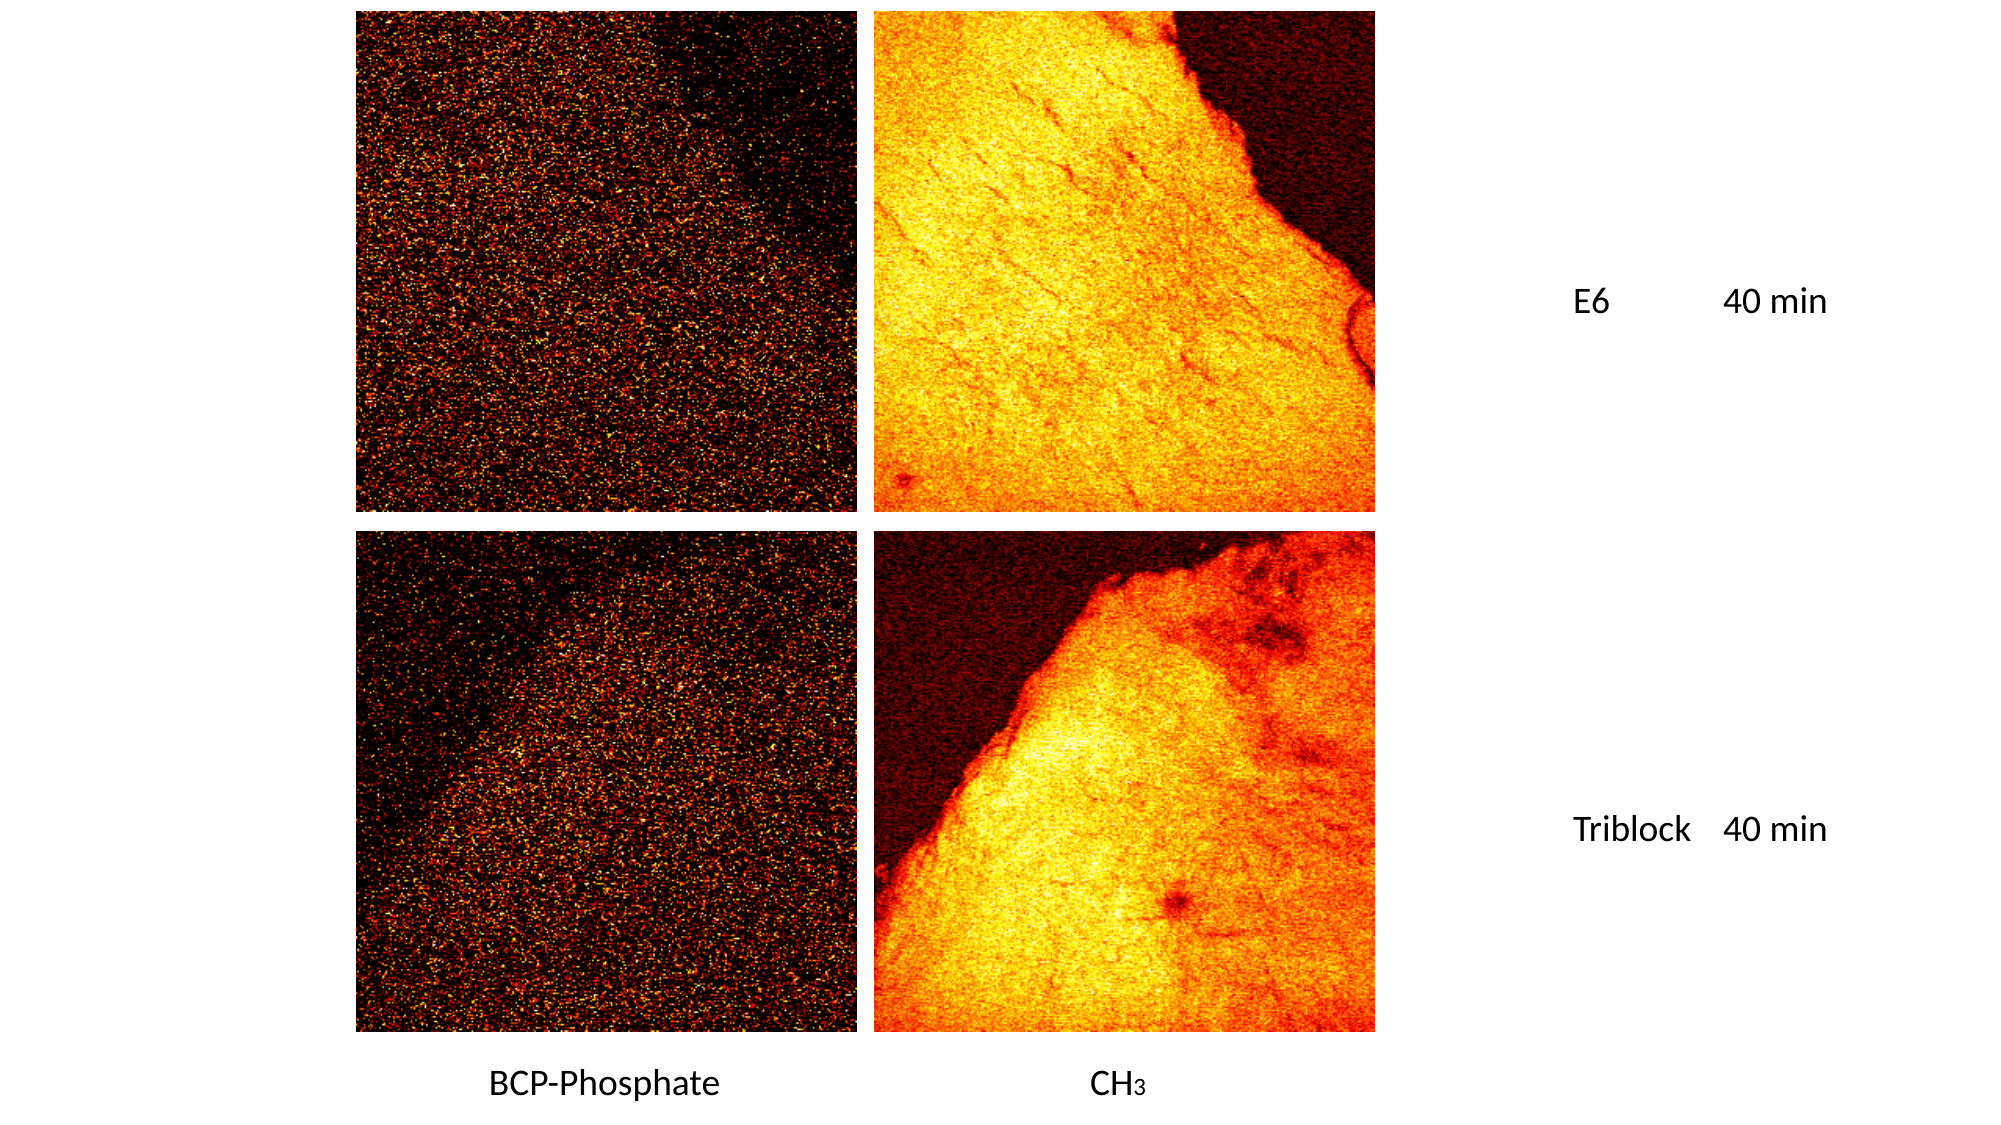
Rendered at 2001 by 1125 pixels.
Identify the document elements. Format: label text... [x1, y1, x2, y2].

picture [874, 11, 1375, 512]
text_box Triblock 40 min [1558, 796, 1884, 857]
picture [356, 11, 857, 512]
picture [874, 531, 1375, 1032]
picture [356, 531, 857, 1032]
text_box BCP-Phosphate [474, 1050, 743, 1111]
text_box CH3 [1075, 1050, 1175, 1111]
text_box E6 40 min [1558, 268, 1884, 328]
